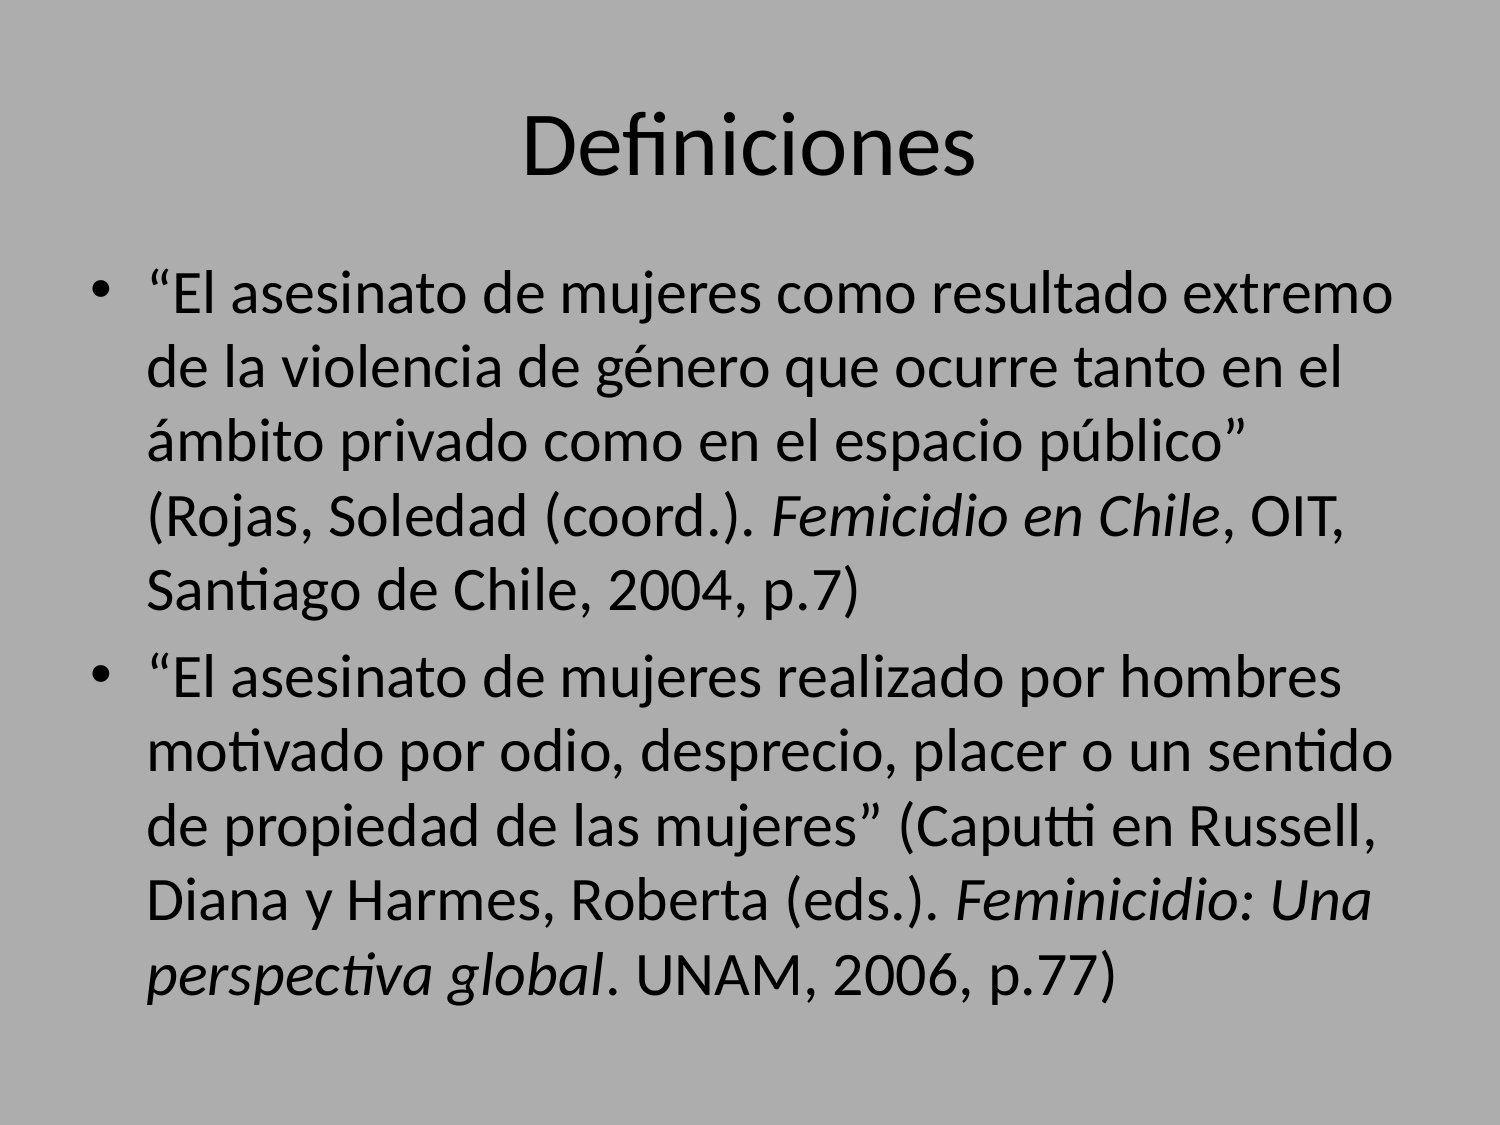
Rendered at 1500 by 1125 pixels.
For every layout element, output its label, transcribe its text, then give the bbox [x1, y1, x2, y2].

list “El asesinato de mujeres como resultado extremo de la violencia de género que ocurre tanto en el ámbito privado como en el espacio público” (Rojas, Soledad (coord.). Femicidio en Chile, OIT, Santiago de Chile, 2004, p.7) “El asesinato de mujeres realizado por hombres motivado por odio, desprecio, placer o un sentido de propiedad de las mujeres” (Caputti en Russell, Diana y Harmes, Roberta (eds.). Feminicidio: Una perspectiva global. UNAM, 2006, p.77) [75, 243, 1425, 1035]
title Definiciones [75, 45, 1425, 233]
